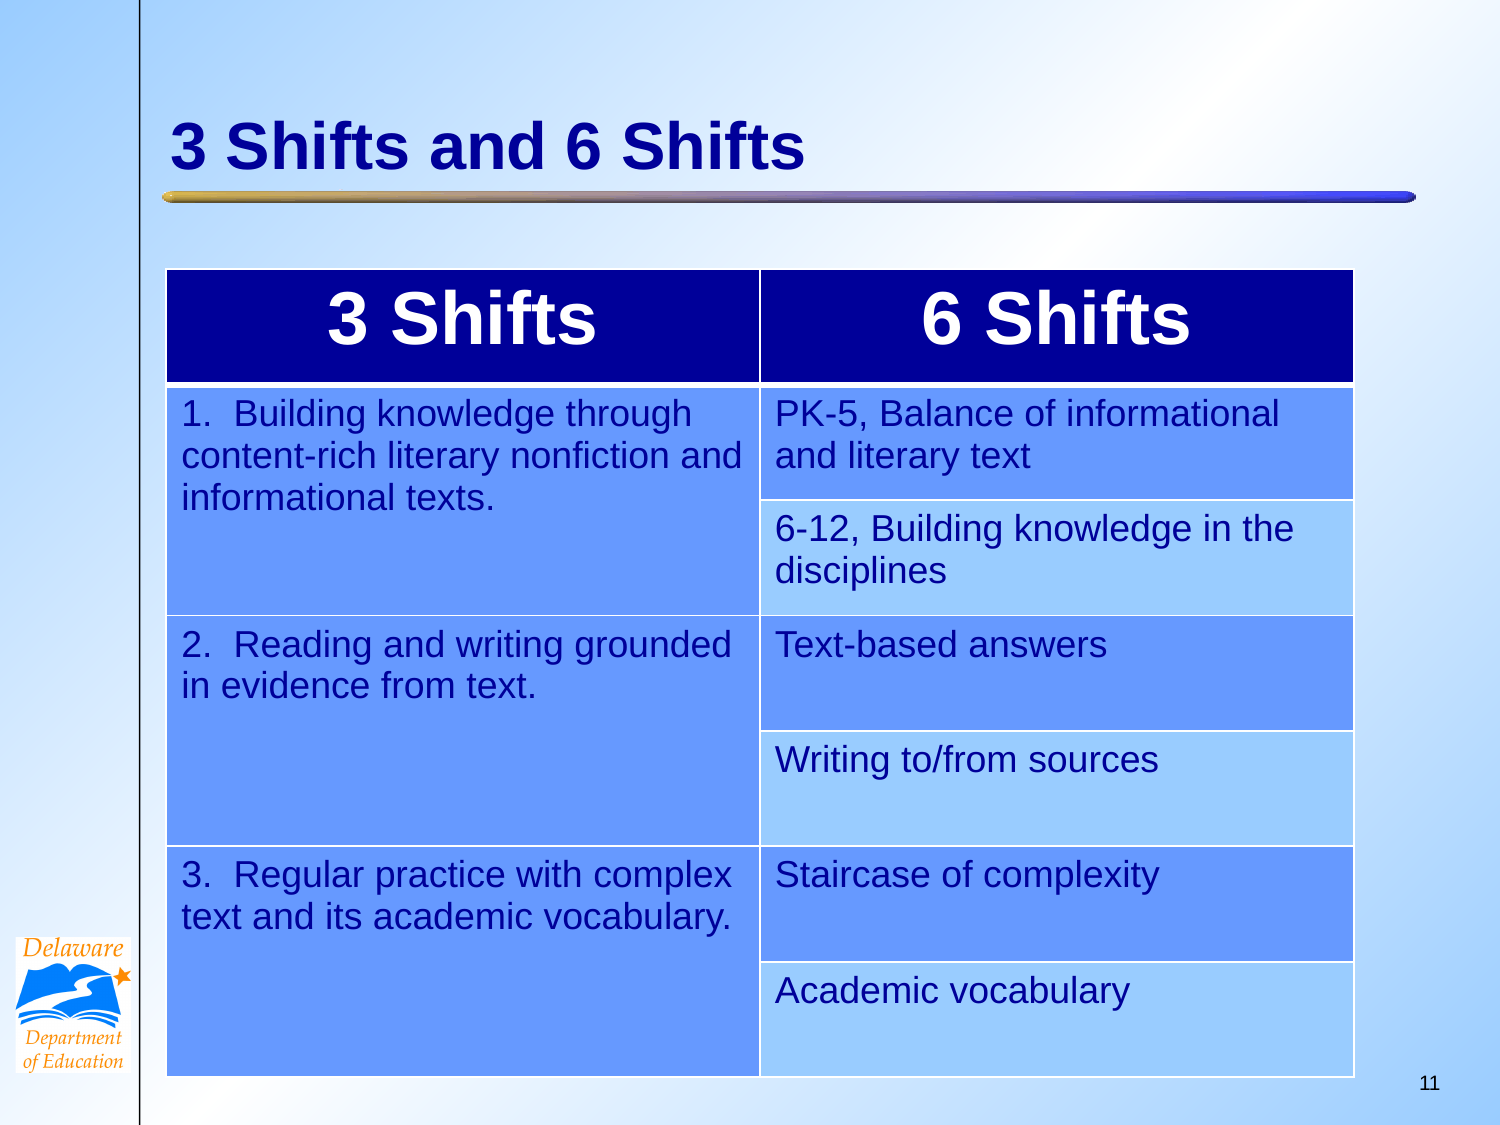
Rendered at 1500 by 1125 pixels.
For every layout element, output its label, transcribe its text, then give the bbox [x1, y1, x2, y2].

table_cell Academic vocabulary [761, 963, 1353, 1076]
table_cell Writing to/from sources [761, 732, 1353, 845]
title 3 Shifts and 6 Shifts [162, 27, 1453, 191]
table_header 6 Shifts [761, 270, 1353, 382]
table_cell Text-based answers [761, 616, 1353, 730]
table_cell PK-5, Balance of informational and literary text [761, 388, 1353, 499]
table_cell 6-12, Building knowledge in the disciplines [761, 501, 1353, 615]
slide_number 10 [1142, 1054, 1456, 1110]
table_cell 3. Regular practice with complex text and its academic vocabulary. [167, 847, 759, 1076]
picture [152, 189, 1425, 204]
table_cell Staircase of complexity [761, 847, 1353, 961]
table_cell 1. Building knowledge through content-rich literary nonfiction and informational texts. [167, 388, 759, 615]
table_header 3 Shifts [167, 270, 759, 382]
table_cell 2. Reading and writing grounded in evidence from text. [167, 616, 759, 845]
picture [15, 937, 131, 1073]
